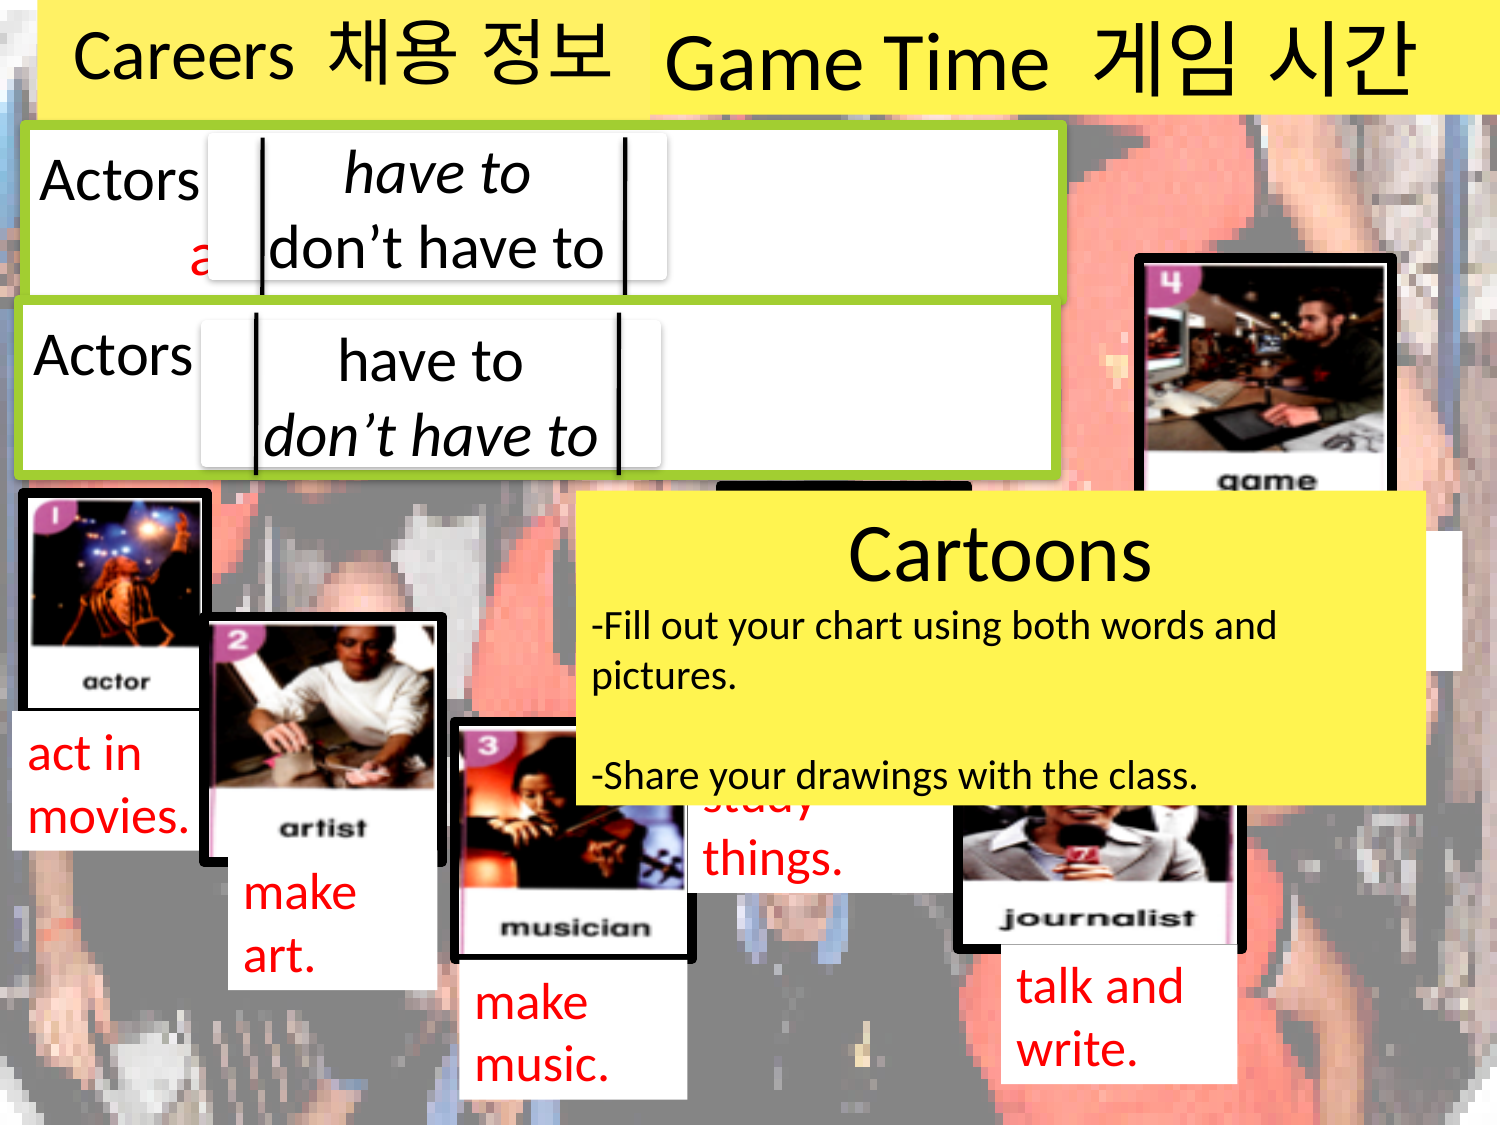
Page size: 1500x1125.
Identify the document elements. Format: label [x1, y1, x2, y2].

text_box [962, 725, 1238, 1088]
text_box [24, 124, 1063, 301]
text_box [459, 725, 688, 1102]
text_box [687, 490, 1013, 895]
text_box [11, 497, 226, 853]
text_box [1124, 262, 1463, 673]
text_box [18, 299, 1057, 476]
picture [0, 0, 1500, 1125]
text_box [208, 621, 438, 993]
